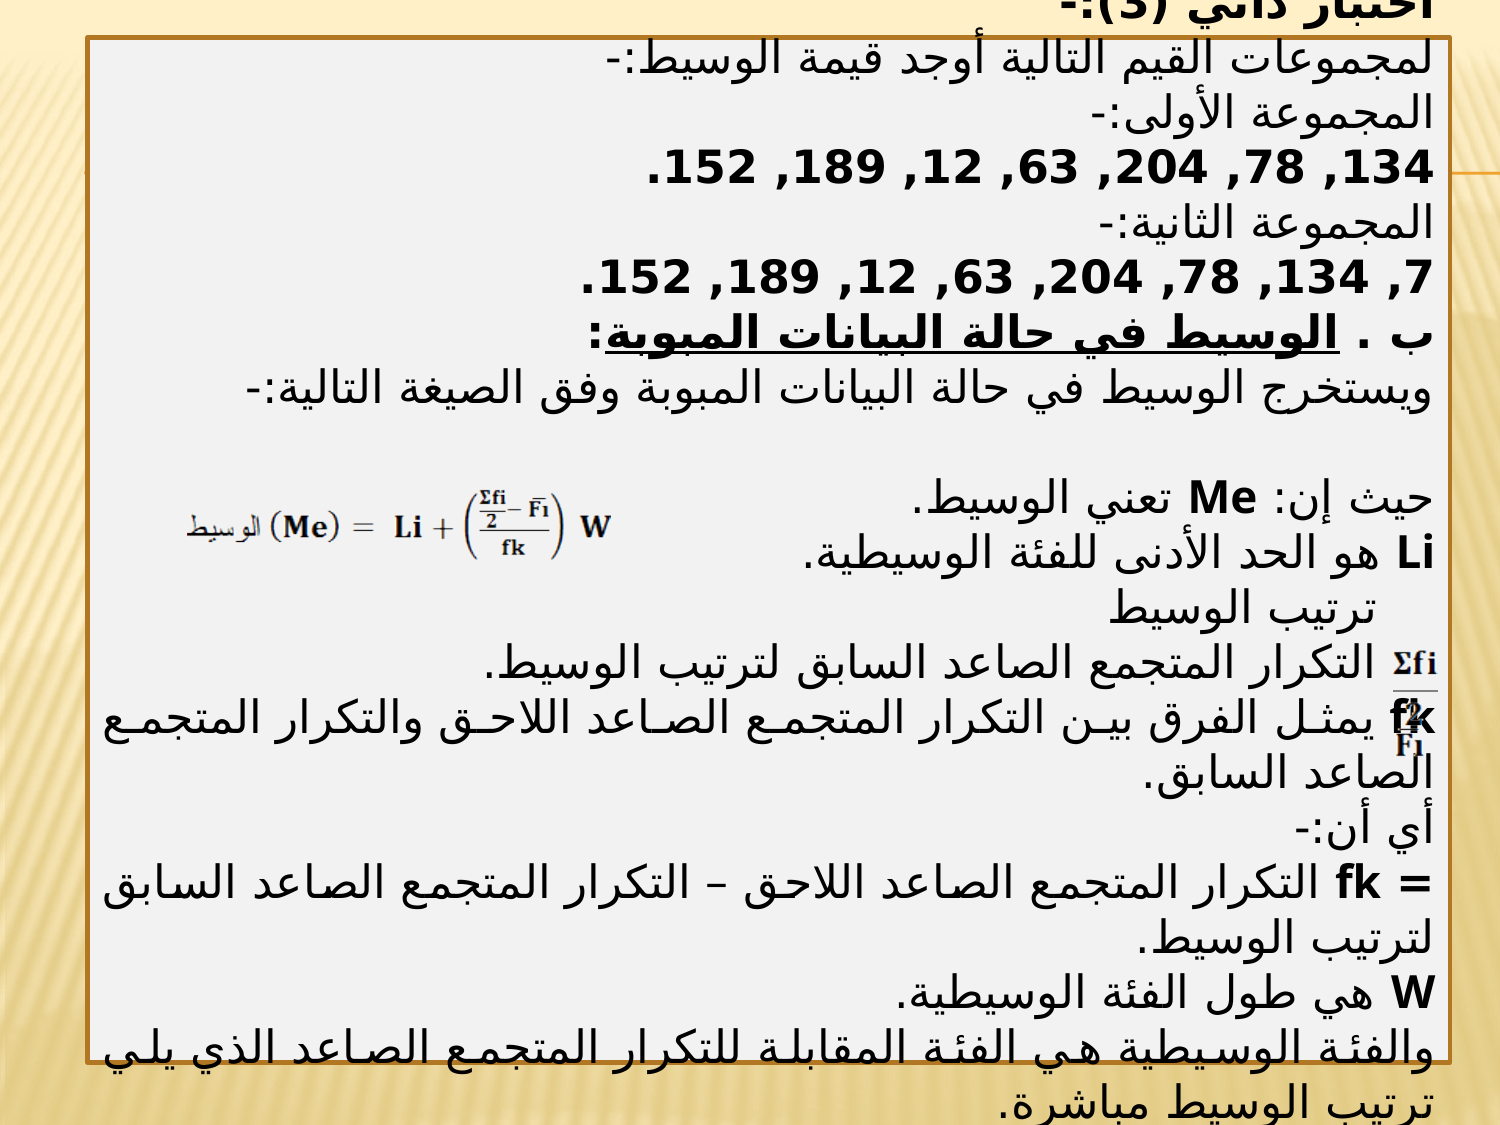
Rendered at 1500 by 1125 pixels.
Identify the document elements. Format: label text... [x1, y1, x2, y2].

text_box اختبار ذاتي (3):- لمجموعات القيم التالية أوجد قيمة الوسيط:- المجموعة الأولى:- 134, 78, 204, 63, 12, 189, 152. المجموعة الثانية:- 7, 134, 78, 204, 63, 12, 189, 152. ب . الوسيط في حالة البيانات المبوبة: ويستخرج الوسيط في حالة البيانات المبوبة وفق الصيغة التالية:- حيث إن: Me تعني الوسيط. Li هو الحد الأدنى للفئة الوسيطية. ترتيب الوسيط التكرار المتجمع الصاعد السابق لترتيب الوسيط. fk يمثل الفرق بين التكرار المتجمع الصاعد اللاحق والتكرار المتجمع الصاعد السابق. أي أن:- = fk التكرار المتجمع الصاعد اللاحق – التكرار المتجمع الصاعد السابق لترتيب الوسيط. W هي طول الفئة الوسيطية. والفئة الوسيطية هي الفئة المقابلة للتكرار المتجمع الصاعد الذي يلي ترتيب الوسيط مباشرة. [85, 75, 1452, 1065]
table_cell 88 Σ [180, 491, 618, 582]
text_box [97, 154, 1500, 230]
text_box [0, 1, 1500, 75]
table_cell 88 Σ [1385, 653, 1442, 785]
picture [187, 487, 612, 568]
picture [1393, 649, 1438, 771]
